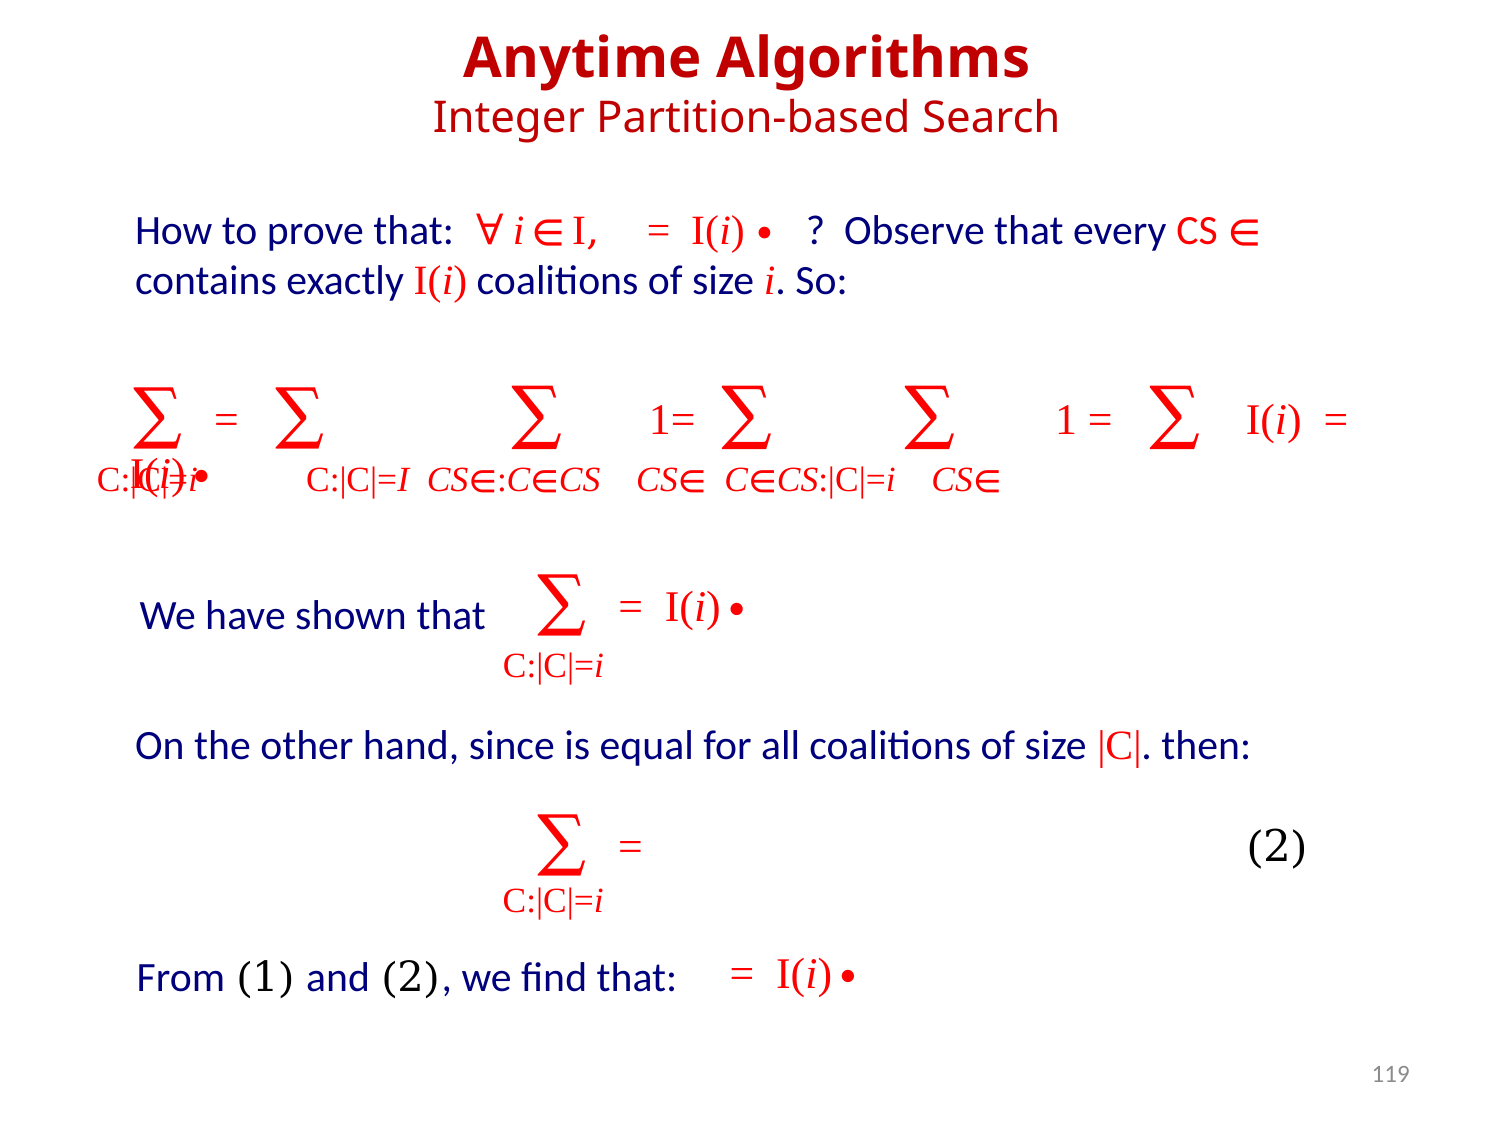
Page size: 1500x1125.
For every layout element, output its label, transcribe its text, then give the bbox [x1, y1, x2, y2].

text_box C:|C|=i [502, 861, 613, 920]
text_box Anytime Algorithms Integer Partition-based Search [93, 14, 1401, 149]
text_box We have shown that [124, 580, 512, 646]
text_box From (1) and (2), we find that: [121, 941, 696, 1007]
text_box C:|C|=i [502, 625, 613, 685]
slide_number 119 [1074, 1042, 1425, 1103]
